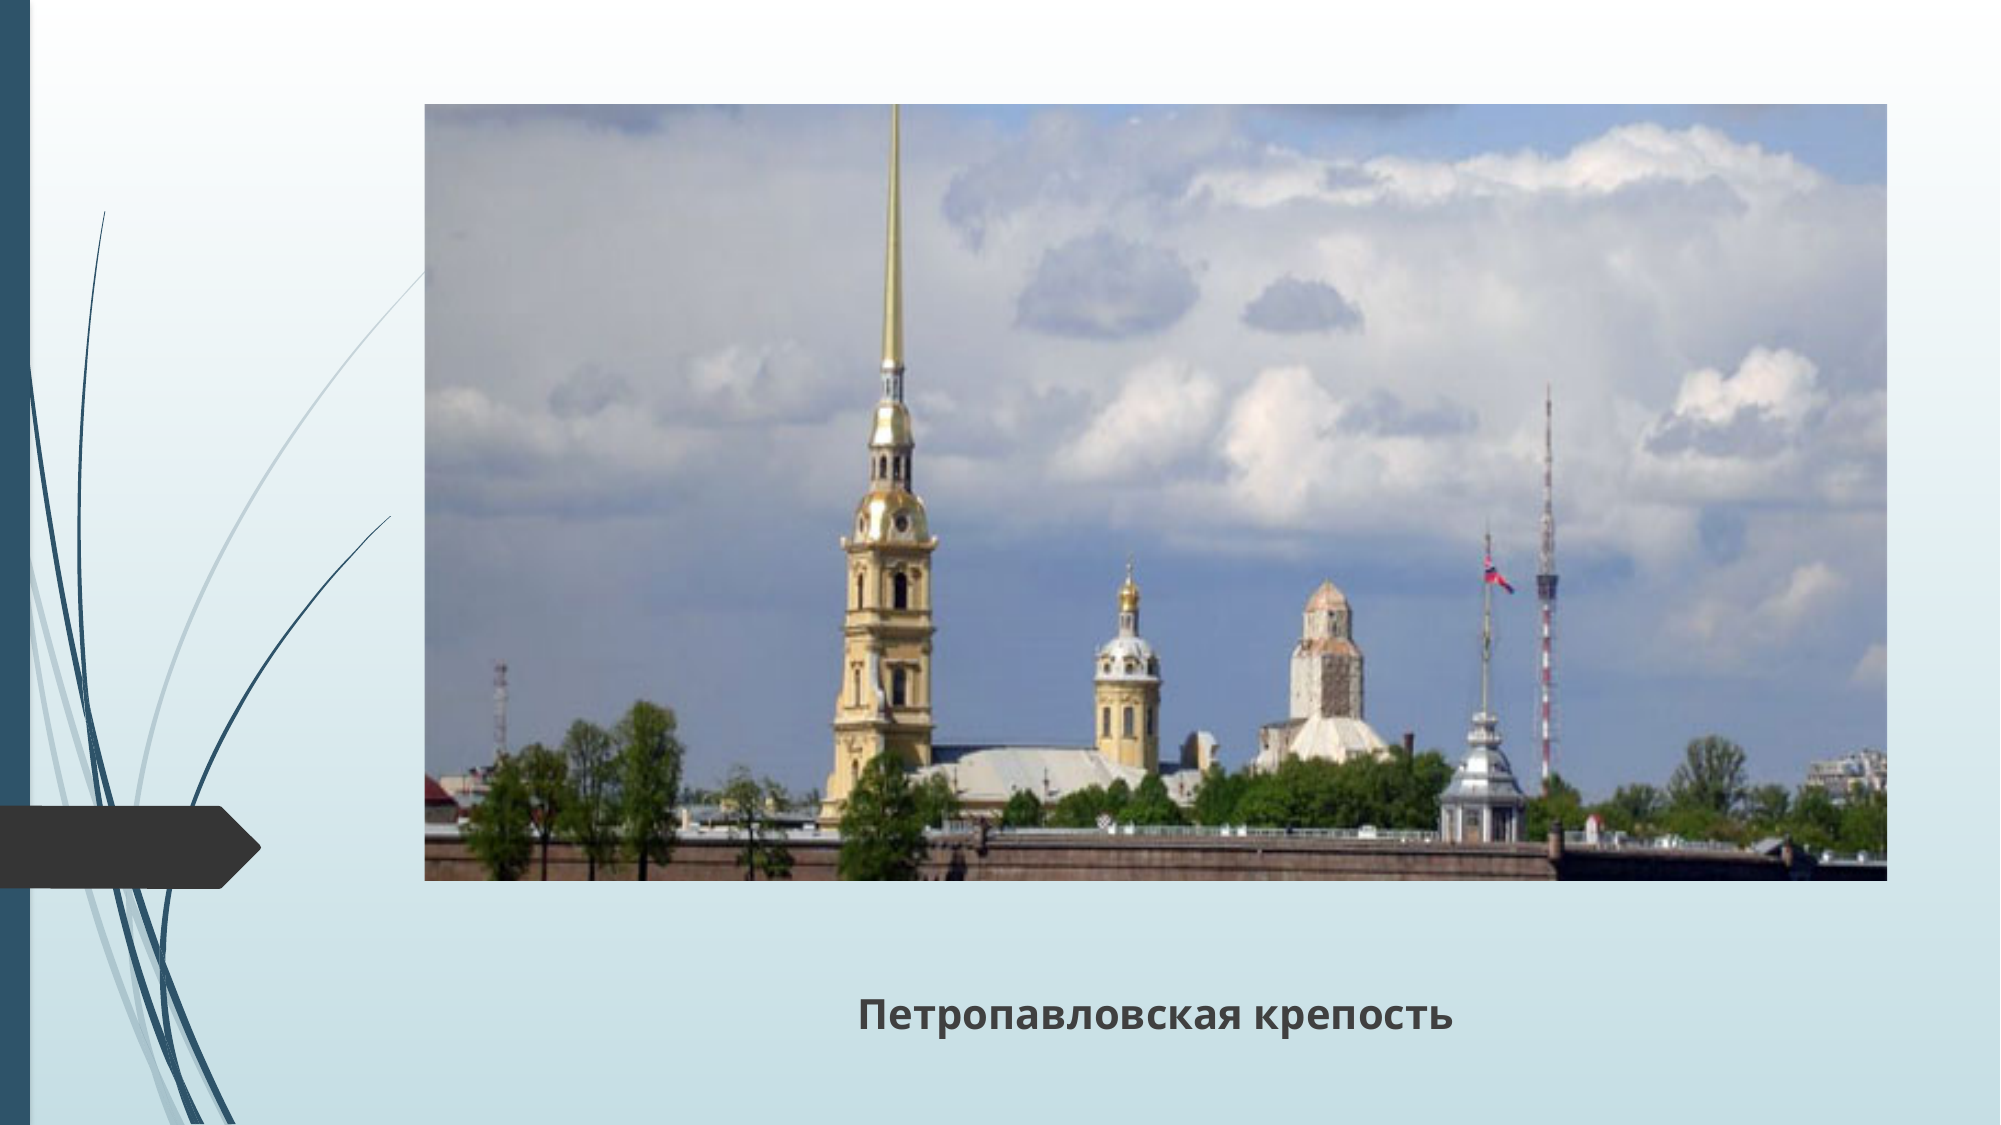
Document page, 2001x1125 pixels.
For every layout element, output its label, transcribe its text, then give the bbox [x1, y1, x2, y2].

list Петропавловская крепость [424, 980, 1888, 1064]
picture [424, 103, 1888, 881]
